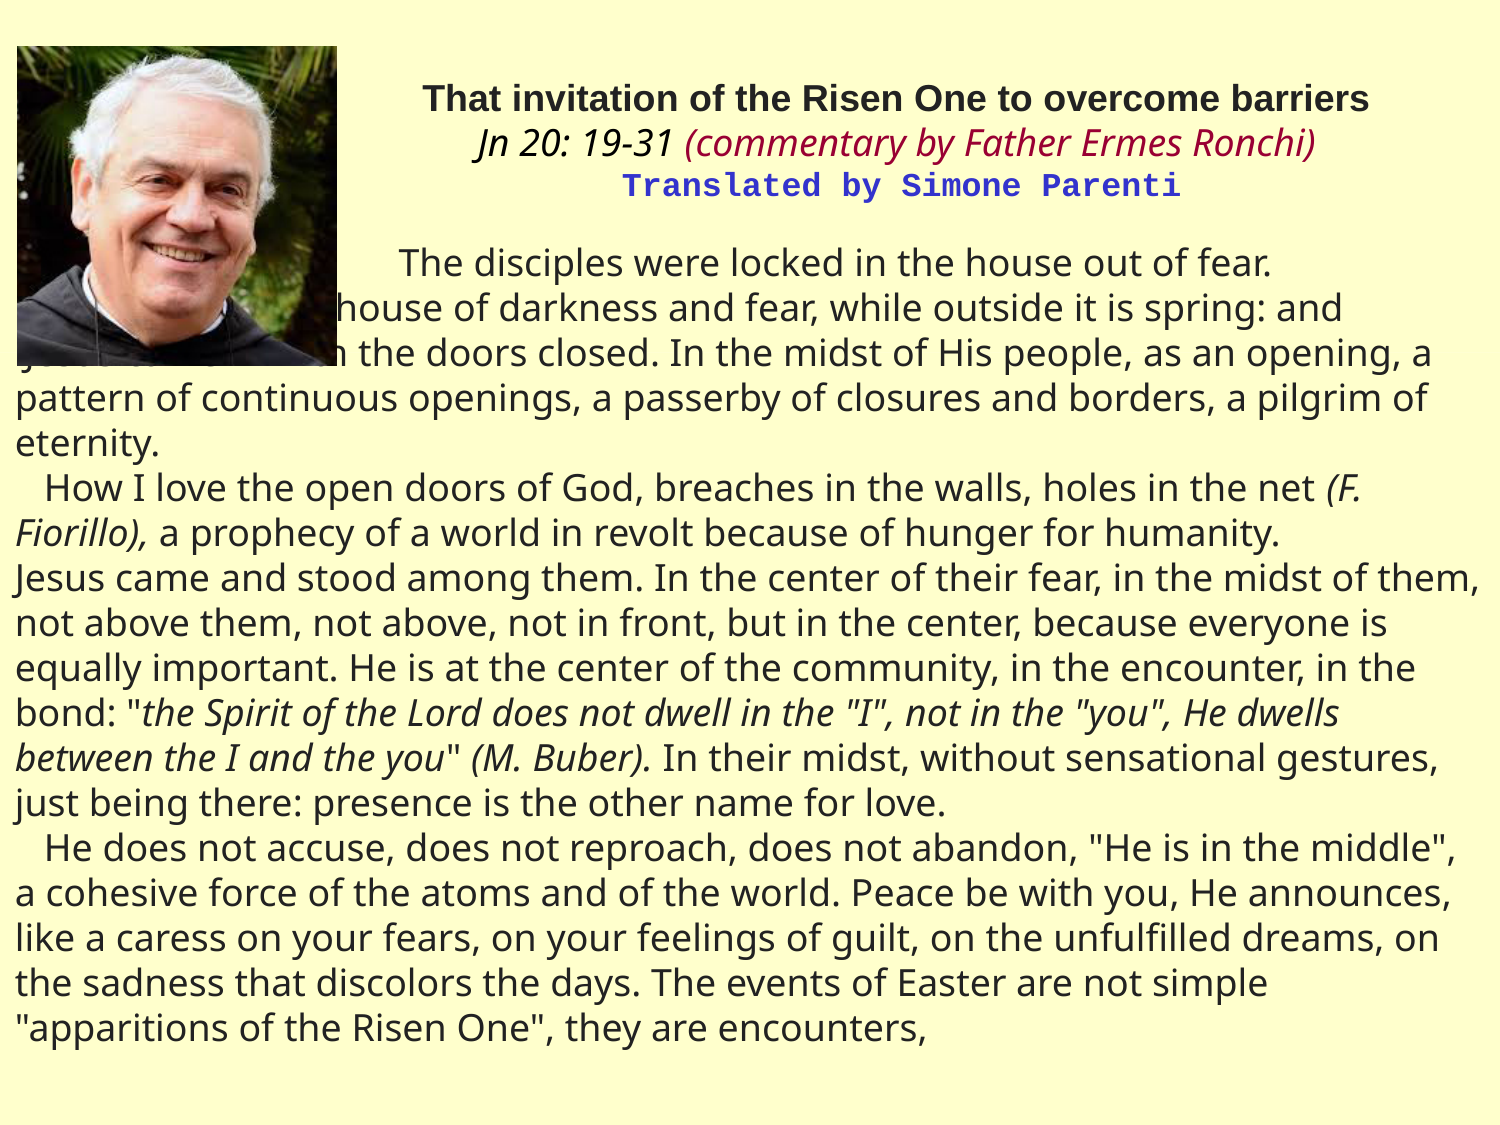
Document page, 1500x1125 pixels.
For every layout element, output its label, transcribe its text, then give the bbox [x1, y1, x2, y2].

text_box That invitation of the Risen One to overcome barriers Jn 20: 19-31 (commentary by Father Ermes Ronchi) Translated by Simone Parenti [395, 66, 1409, 211]
text_box The disciples were locked in the house out of fear. A house of darkness and fear, while outside it is spring: and Jesus came in with the doors closed. In the midst of His people, as an opening, a pattern of continuous openings, a passerby of closures and borders, a pilgrim of eternity. How I love the open doors of God, breaches in the walls, holes in the net (F. Fiorillo), a prophecy of a world in revolt because of hunger for humanity. Jesus came and stood among them. In the center of their fear, in the midst of them, not above them, not above, not in front, but in the center, because everyone is equally important. He is at the center of the community, in the encounter, in the bond: "the Spirit of the Lord does not dwell in the "I", not in the "you", He dwells between the I and the you" (M. Buber). In their midst, without sensational gestures, just being there: presence is the other name for love. He does not accuse, does not reproach, does not abandon, "He is in the middle", a cohesive force of the atoms and of the world. Peace be with you, He announces, like a caress on your fears, on your feelings of guilt, on the unfulfilled dreams, on the sadness that discolors the days. The events of Easter are not simple "apparitions of the Risen One", they are encounters, [0, 231, 1500, 1057]
picture [17, 46, 337, 366]
